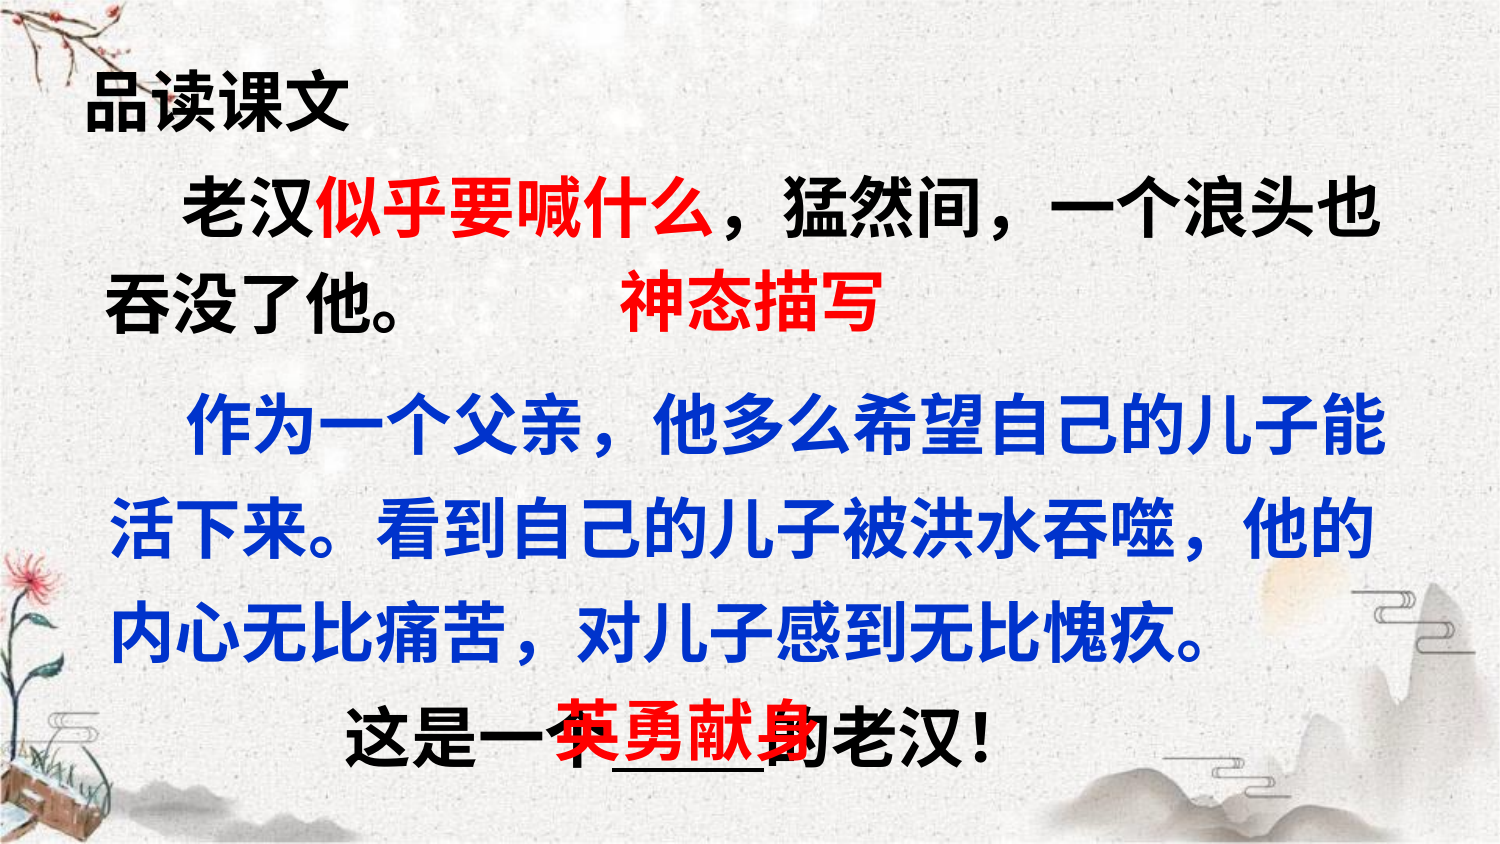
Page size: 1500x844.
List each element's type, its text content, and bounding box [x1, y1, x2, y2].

text_box 英勇献身 [508, 680, 868, 776]
text_box 这是一个 的老汉！ [330, 688, 1047, 784]
picture [0, 0, 1500, 844]
text_box 品读课文 [69, 52, 433, 157]
text_box 作为一个父亲，他多么希望自己的儿子能活下来。看到自己的儿子被洪水吞噬，他的内心无比痛苦，对儿子感到无比愧疚。 [93, 351, 1413, 679]
text_box 神态描写 [549, 259, 957, 347]
text_box 老汉似乎要喊什么，猛然间，一个浪头也吞没了他。 [93, 144, 1413, 348]
